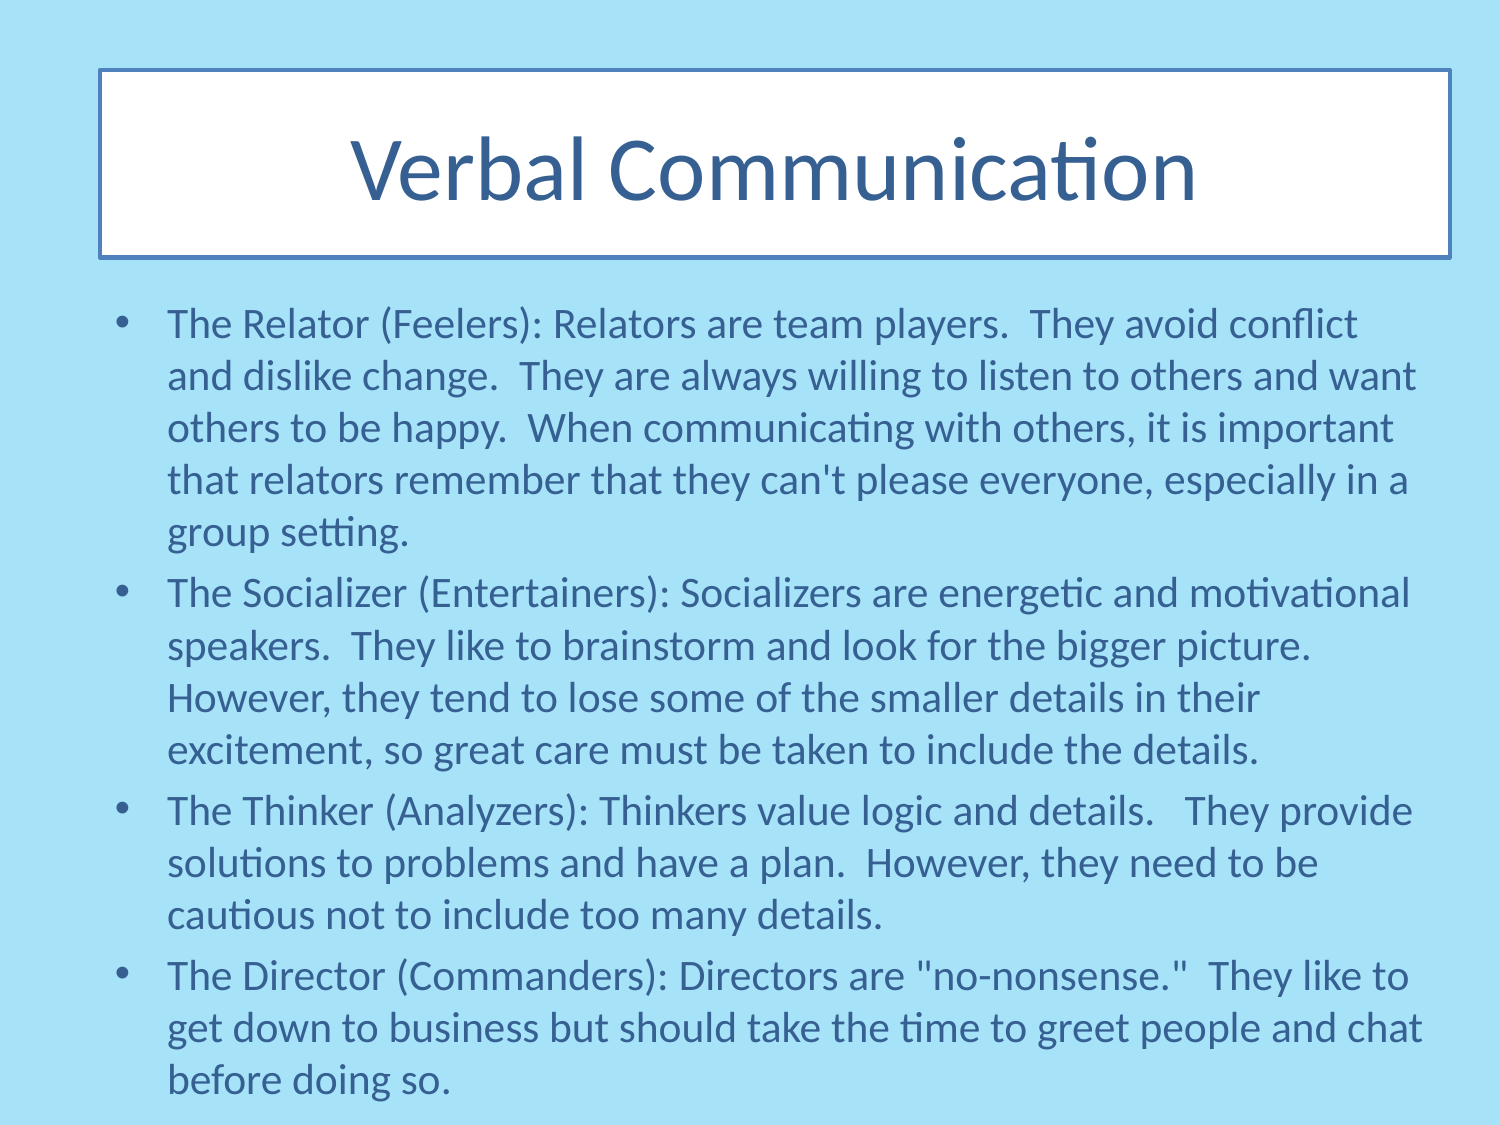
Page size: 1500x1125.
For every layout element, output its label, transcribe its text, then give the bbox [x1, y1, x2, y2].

text_box Verbal Communication [98, 68, 1452, 260]
text_box The Relator (Feelers): Relators are team players. They avoid conflict and dislike change. They are always willing to listen to others and want others to be happy. When communicating with others, it is important that relators remember that they can't please everyone, especially in a group setting. The Socializer (Entertainers): Socializers are energetic and motivational speakers. They like to brainstorm and look for the bigger picture. However, they tend to lose some of the smaller details in their excitement, so great care must be taken to include the details. The Thinker (Analyzers): Thinkers value logic and details. They provide solutions to problems and have a plan. However, they need to be cautious not to include too many details. The Director (Commanders): Directors are "no-nonsense." They like to get down to business but should take the time to greet people and chat before doing so. [99, 287, 1450, 1113]
